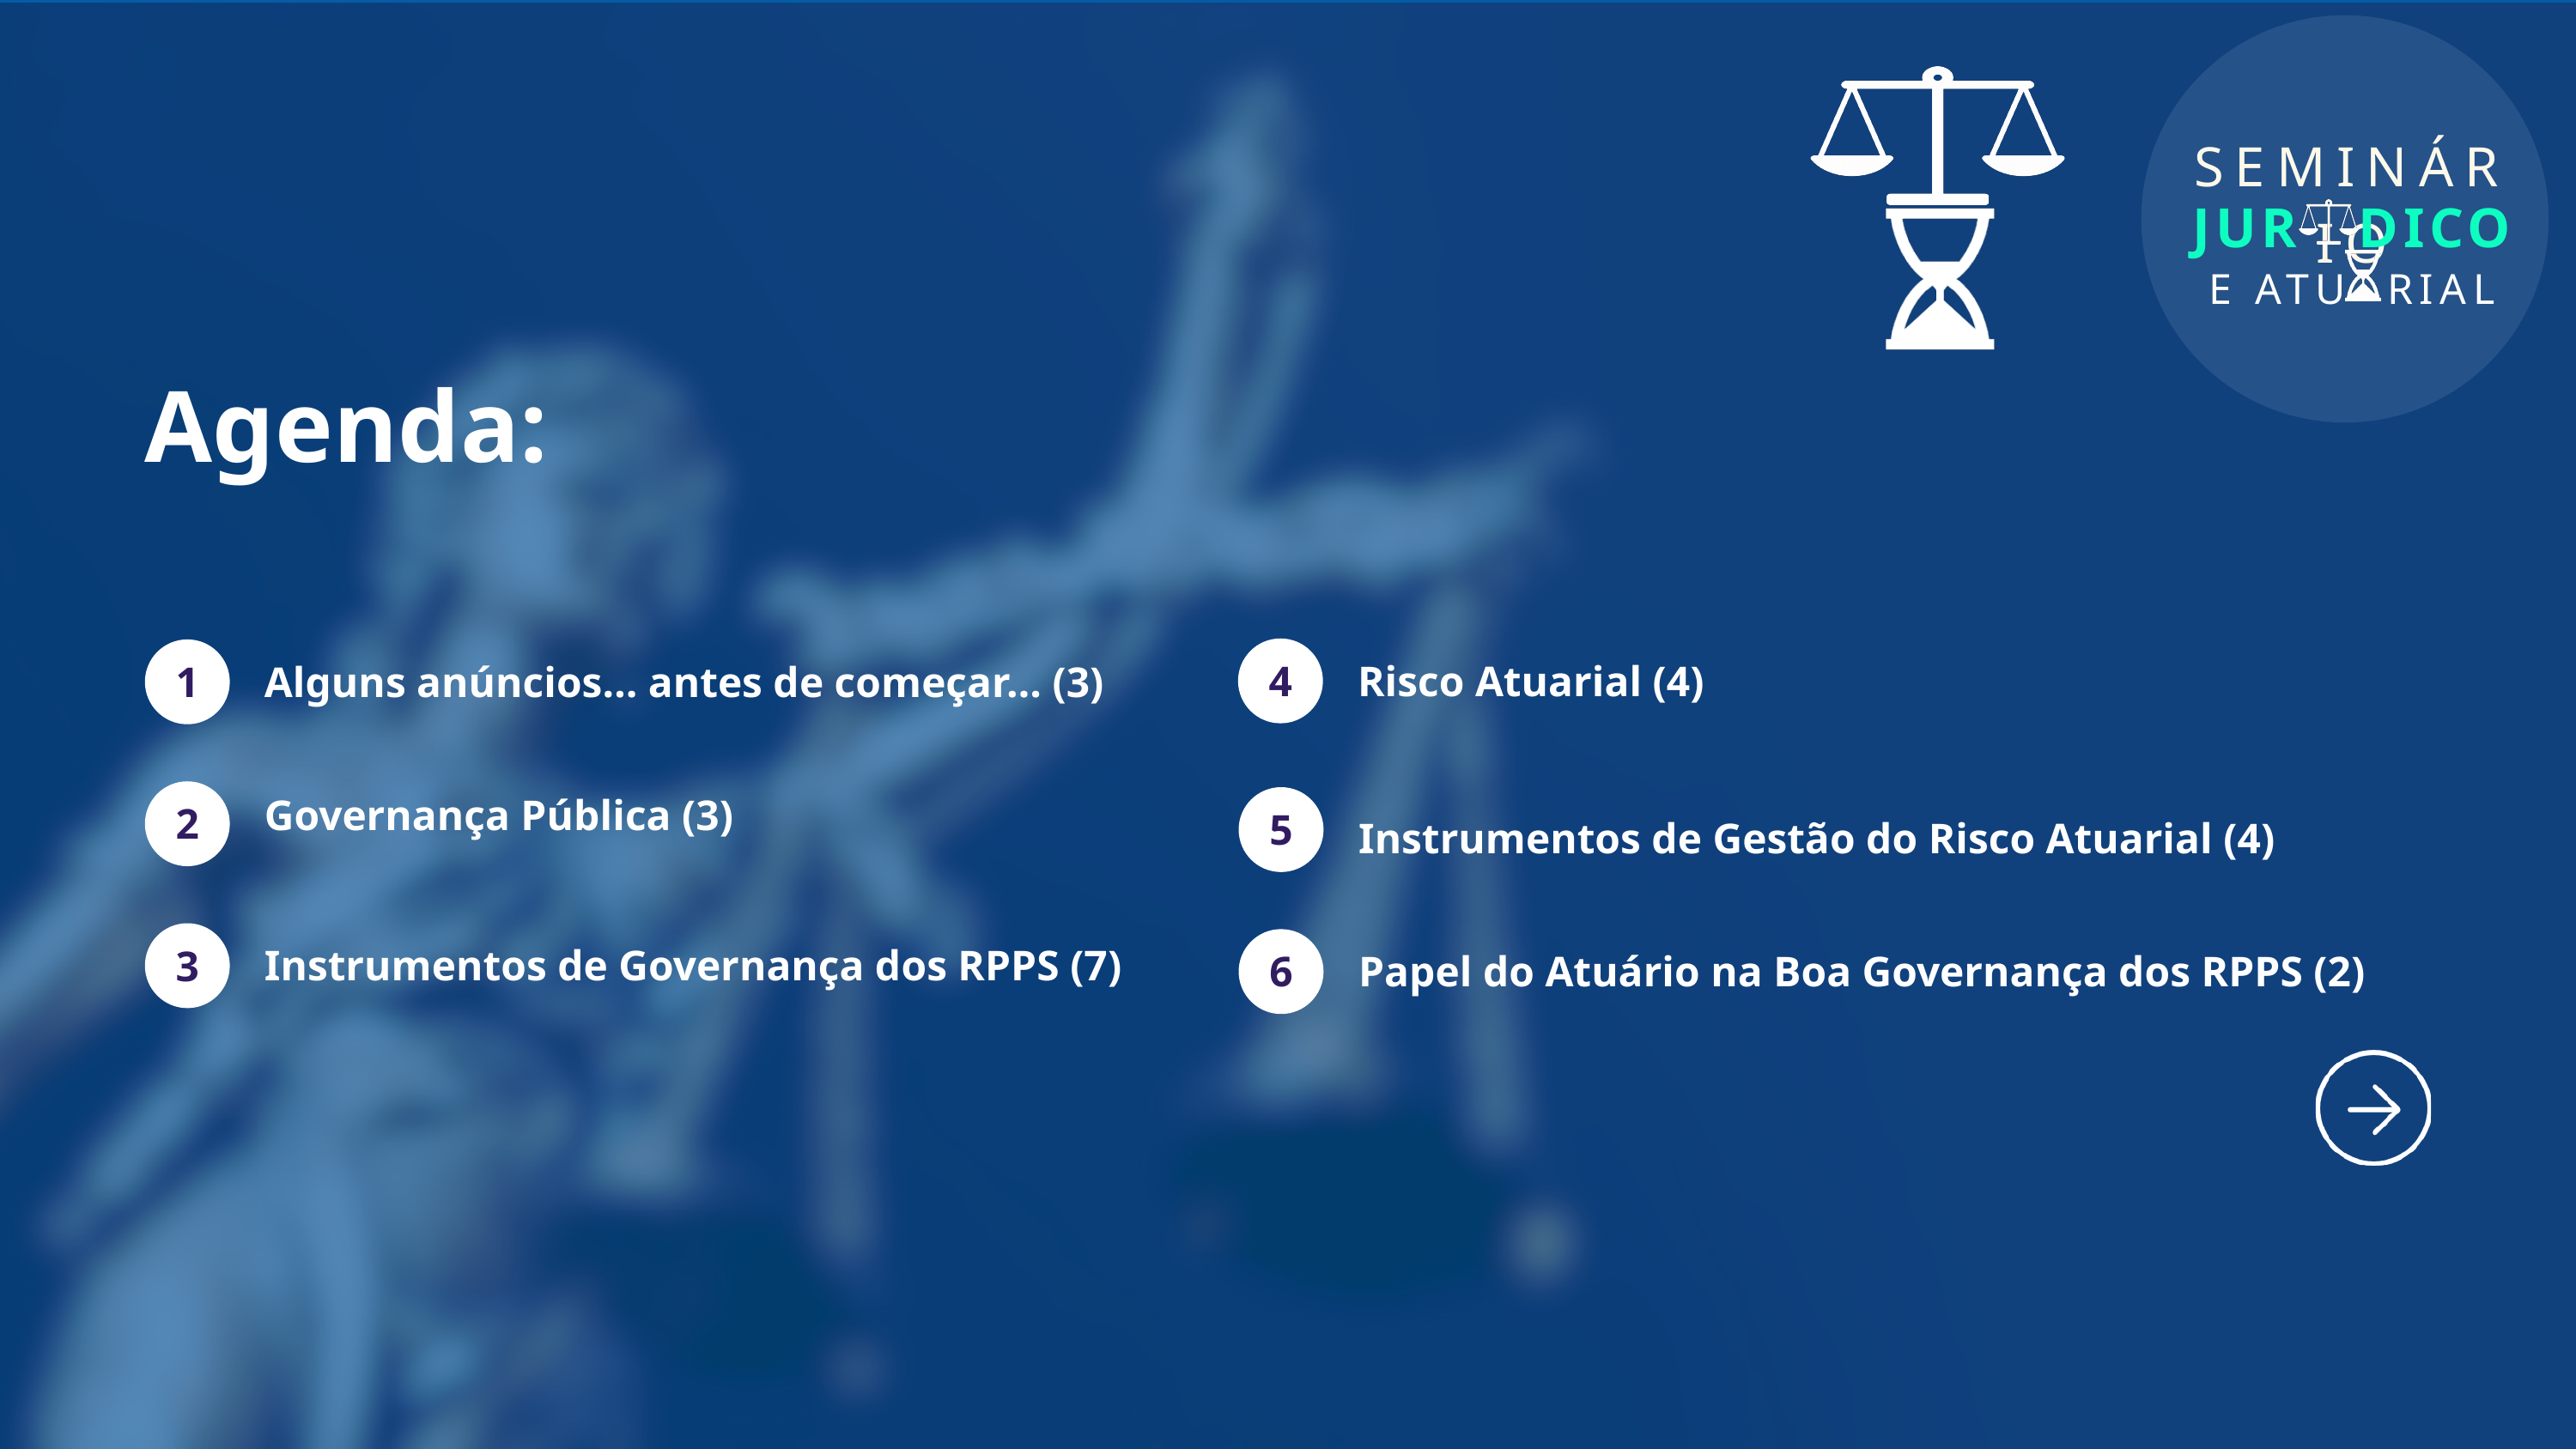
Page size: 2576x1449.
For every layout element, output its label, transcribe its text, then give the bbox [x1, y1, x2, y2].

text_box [1237, 638, 1323, 724]
picture [2331, 244, 2394, 306]
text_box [1238, 786, 1324, 873]
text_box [2190, 121, 2514, 311]
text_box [2141, 15, 2549, 423]
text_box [144, 639, 230, 724]
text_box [144, 923, 230, 1009]
text_box Governança Pública (3) [264, 794, 1144, 840]
text_box Papel do Atuário na Boa Governança dos RPPS (2) [1358, 950, 2441, 996]
text_box [0, 3, 2576, 1449]
text_box Instrumentos de Gestão do Risco Atuarial (4) [1358, 817, 2394, 862]
text_box Risco Atuarial (4) [1357, 660, 2297, 705]
text_box [2315, 1050, 2432, 1166]
text_box Agenda: [144, 375, 1769, 482]
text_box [144, 780, 230, 867]
text_box Instrumentos de Governança dos RPPS (7) [264, 944, 1204, 990]
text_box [1238, 929, 1324, 1015]
text_box Alguns anúncios… antes de começar… (3) [264, 661, 1181, 706]
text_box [1810, 66, 2065, 364]
